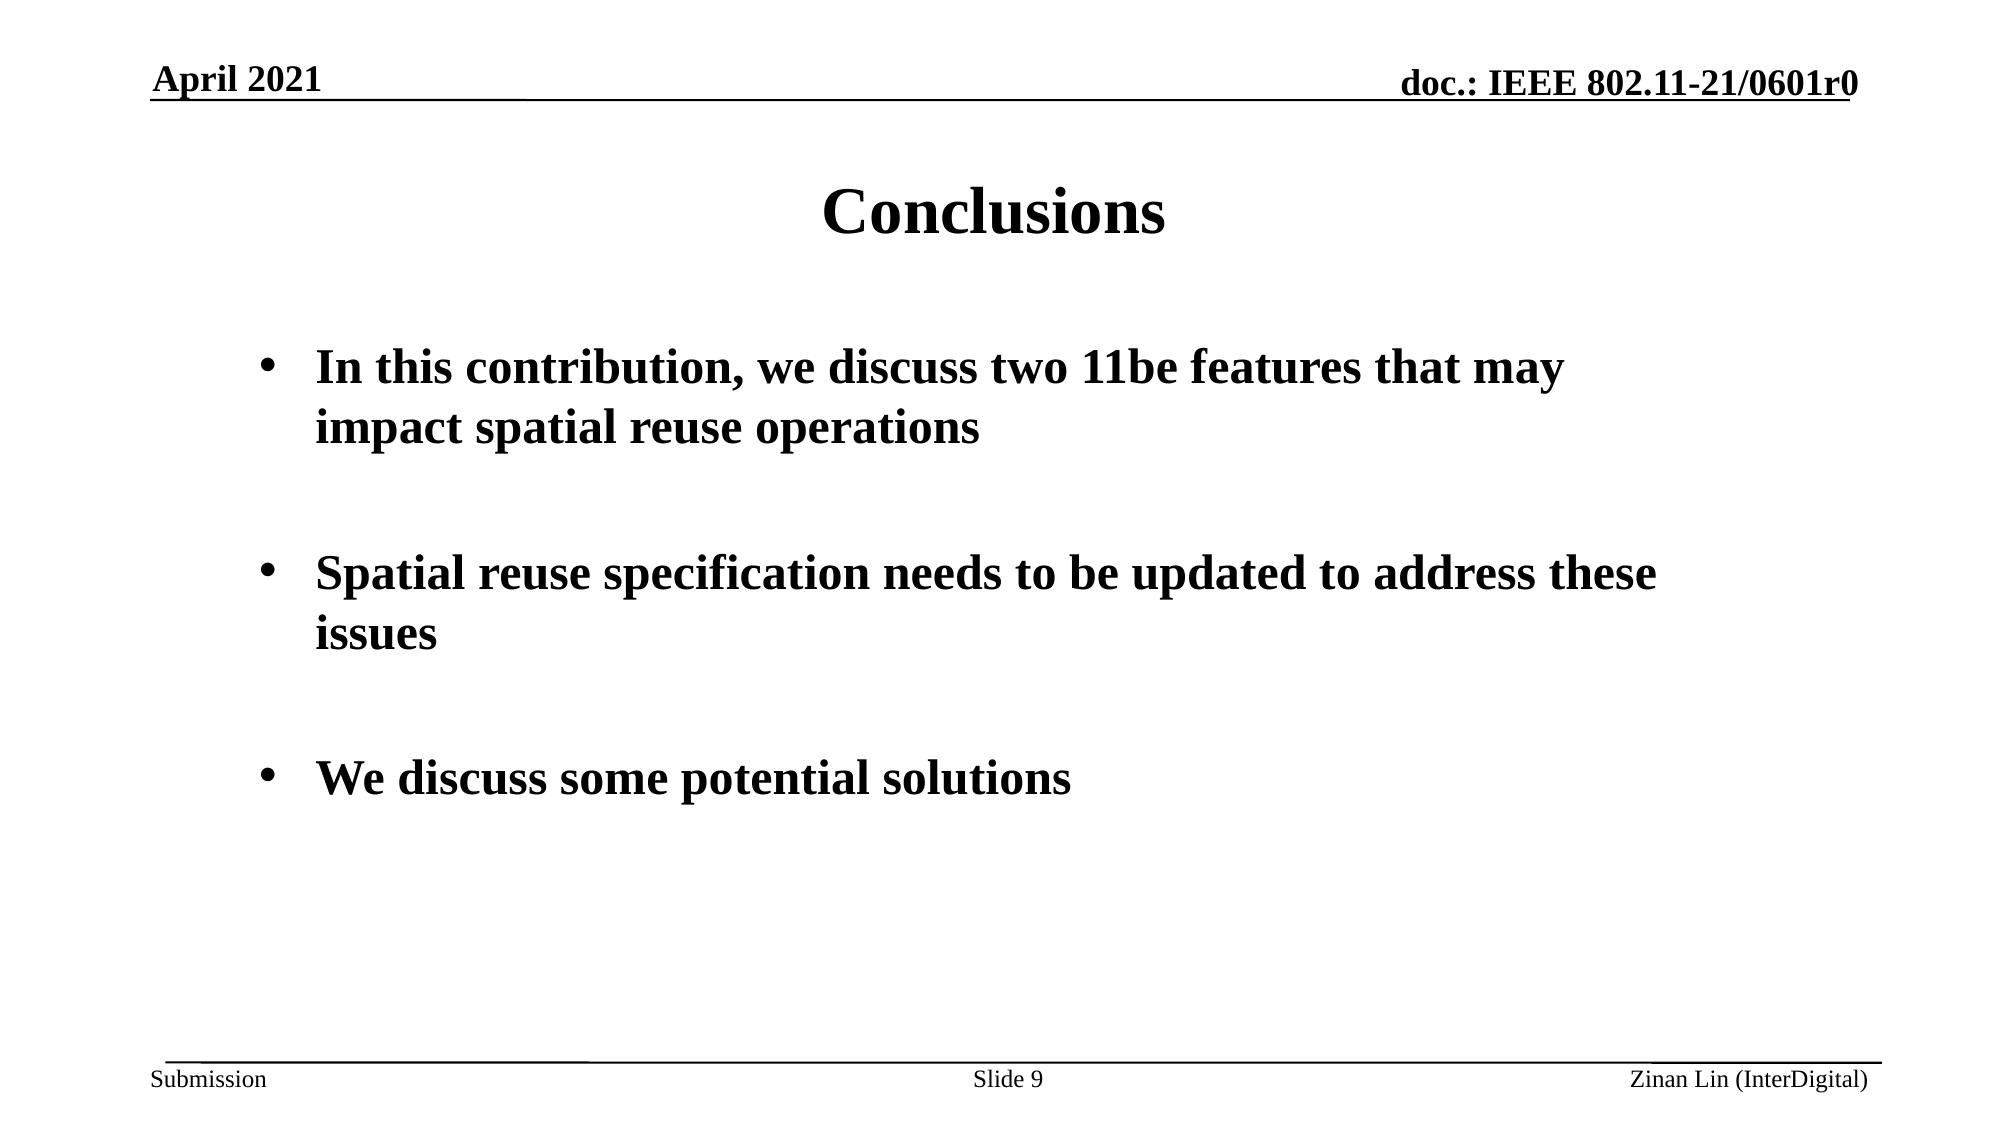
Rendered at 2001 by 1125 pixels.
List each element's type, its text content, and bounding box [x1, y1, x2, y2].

footer Zinan Lin (InterDigital) [1171, 1061, 1869, 1093]
title Conclusions [356, 119, 1632, 253]
slide_number Slide 9 [950, 1061, 1067, 1123]
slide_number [152, 54, 563, 100]
list In this contribution, we discuss two 11be features that may impact spatial reuse operations Spatial reuse specification needs to be updated to address these issues We discuss some potential solutions [243, 253, 1721, 929]
